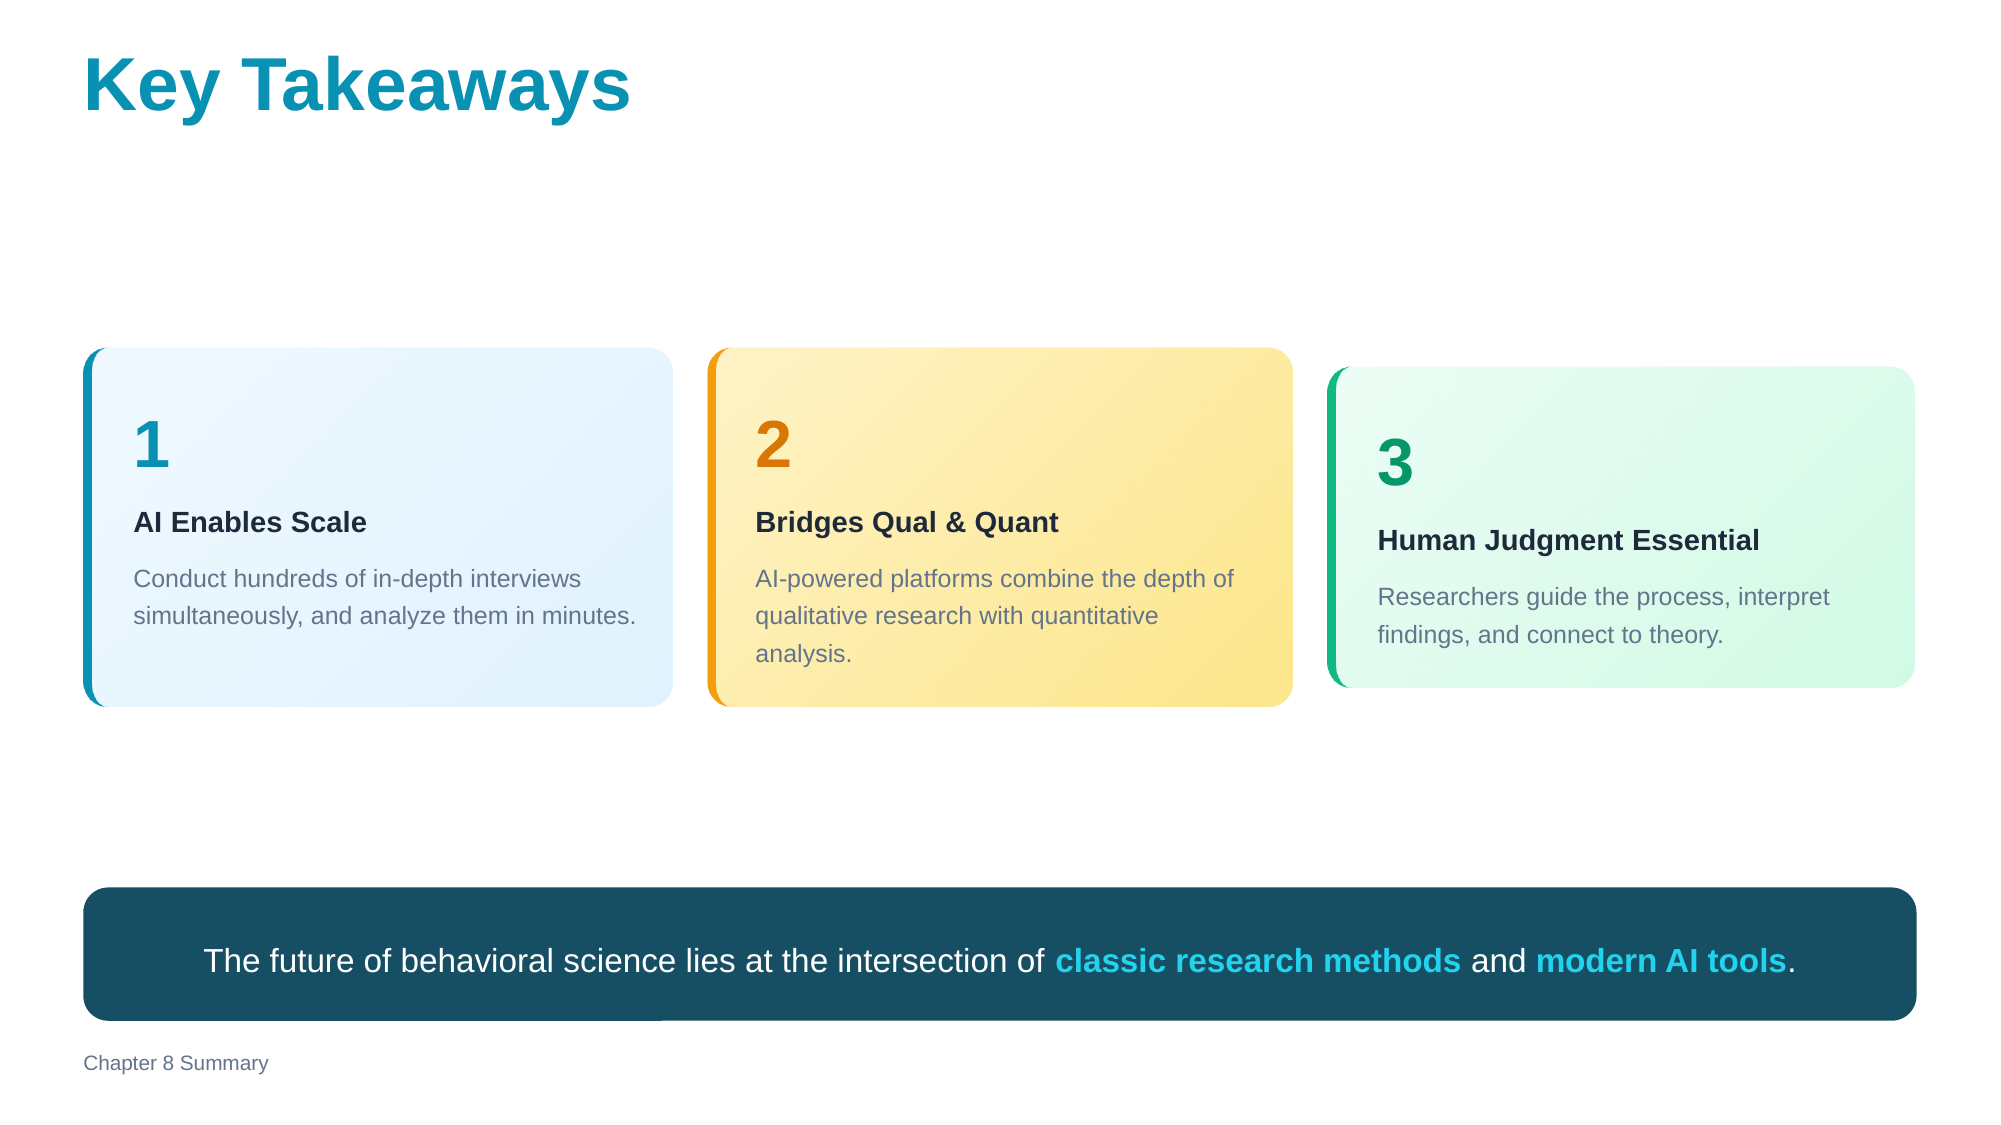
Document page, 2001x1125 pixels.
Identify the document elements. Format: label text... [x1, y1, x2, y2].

text_box The future of behavioral science lies at the intersection of classic research methods and modern AI tools. [107, 929, 1893, 980]
text_box Chapter 8 Summary [83, 1045, 274, 1075]
text_box Key Takeaways [83, 49, 1021, 125]
picture [83, 345, 673, 709]
text_box [83, 887, 1917, 1021]
picture [1327, 364, 1917, 690]
picture [705, 345, 1295, 709]
